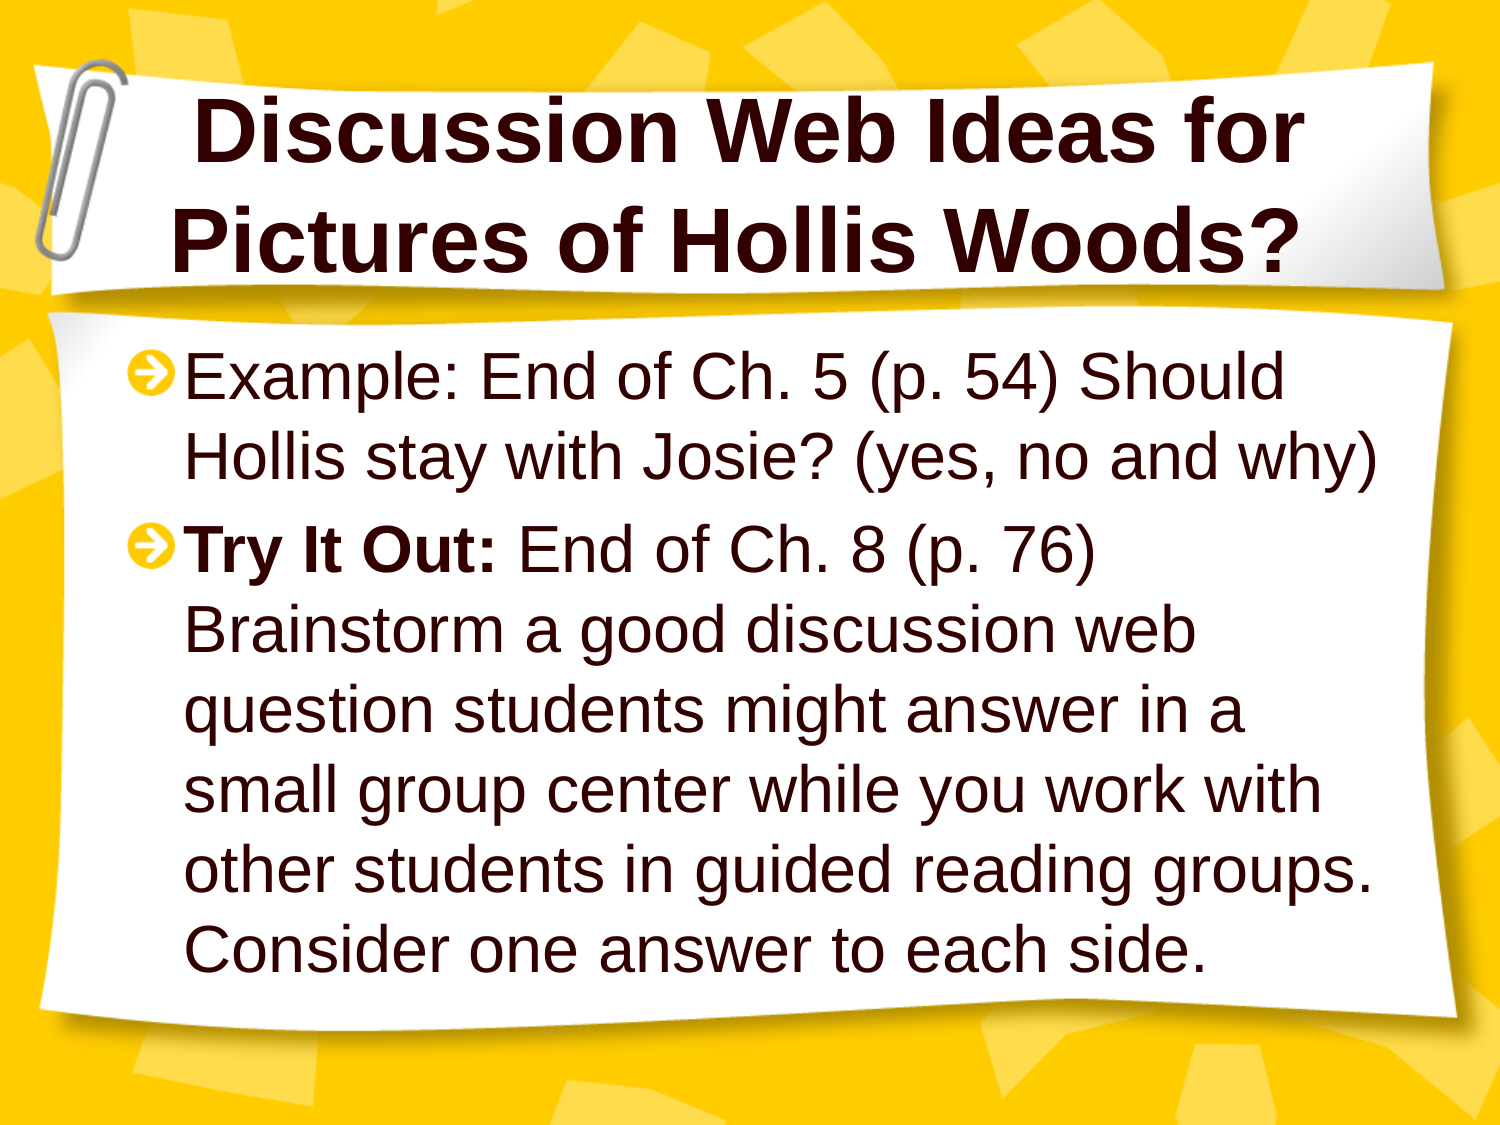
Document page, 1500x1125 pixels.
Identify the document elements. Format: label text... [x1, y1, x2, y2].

title Discussion Web Ideas for Pictures of Hollis Woods? [112, 87, 1388, 276]
list Example: End of Ch. 5 (p. 54) Should Hollis stay with Josie? (yes, no and why) Try It Out: End of Ch. 8 (p. 76) Brainstorm a good discussion web question students might answer in a small group center while you work with other students in guided reading groups. Consider one answer to each side. [112, 324, 1426, 1001]
picture [0, 0, 1500, 1125]
